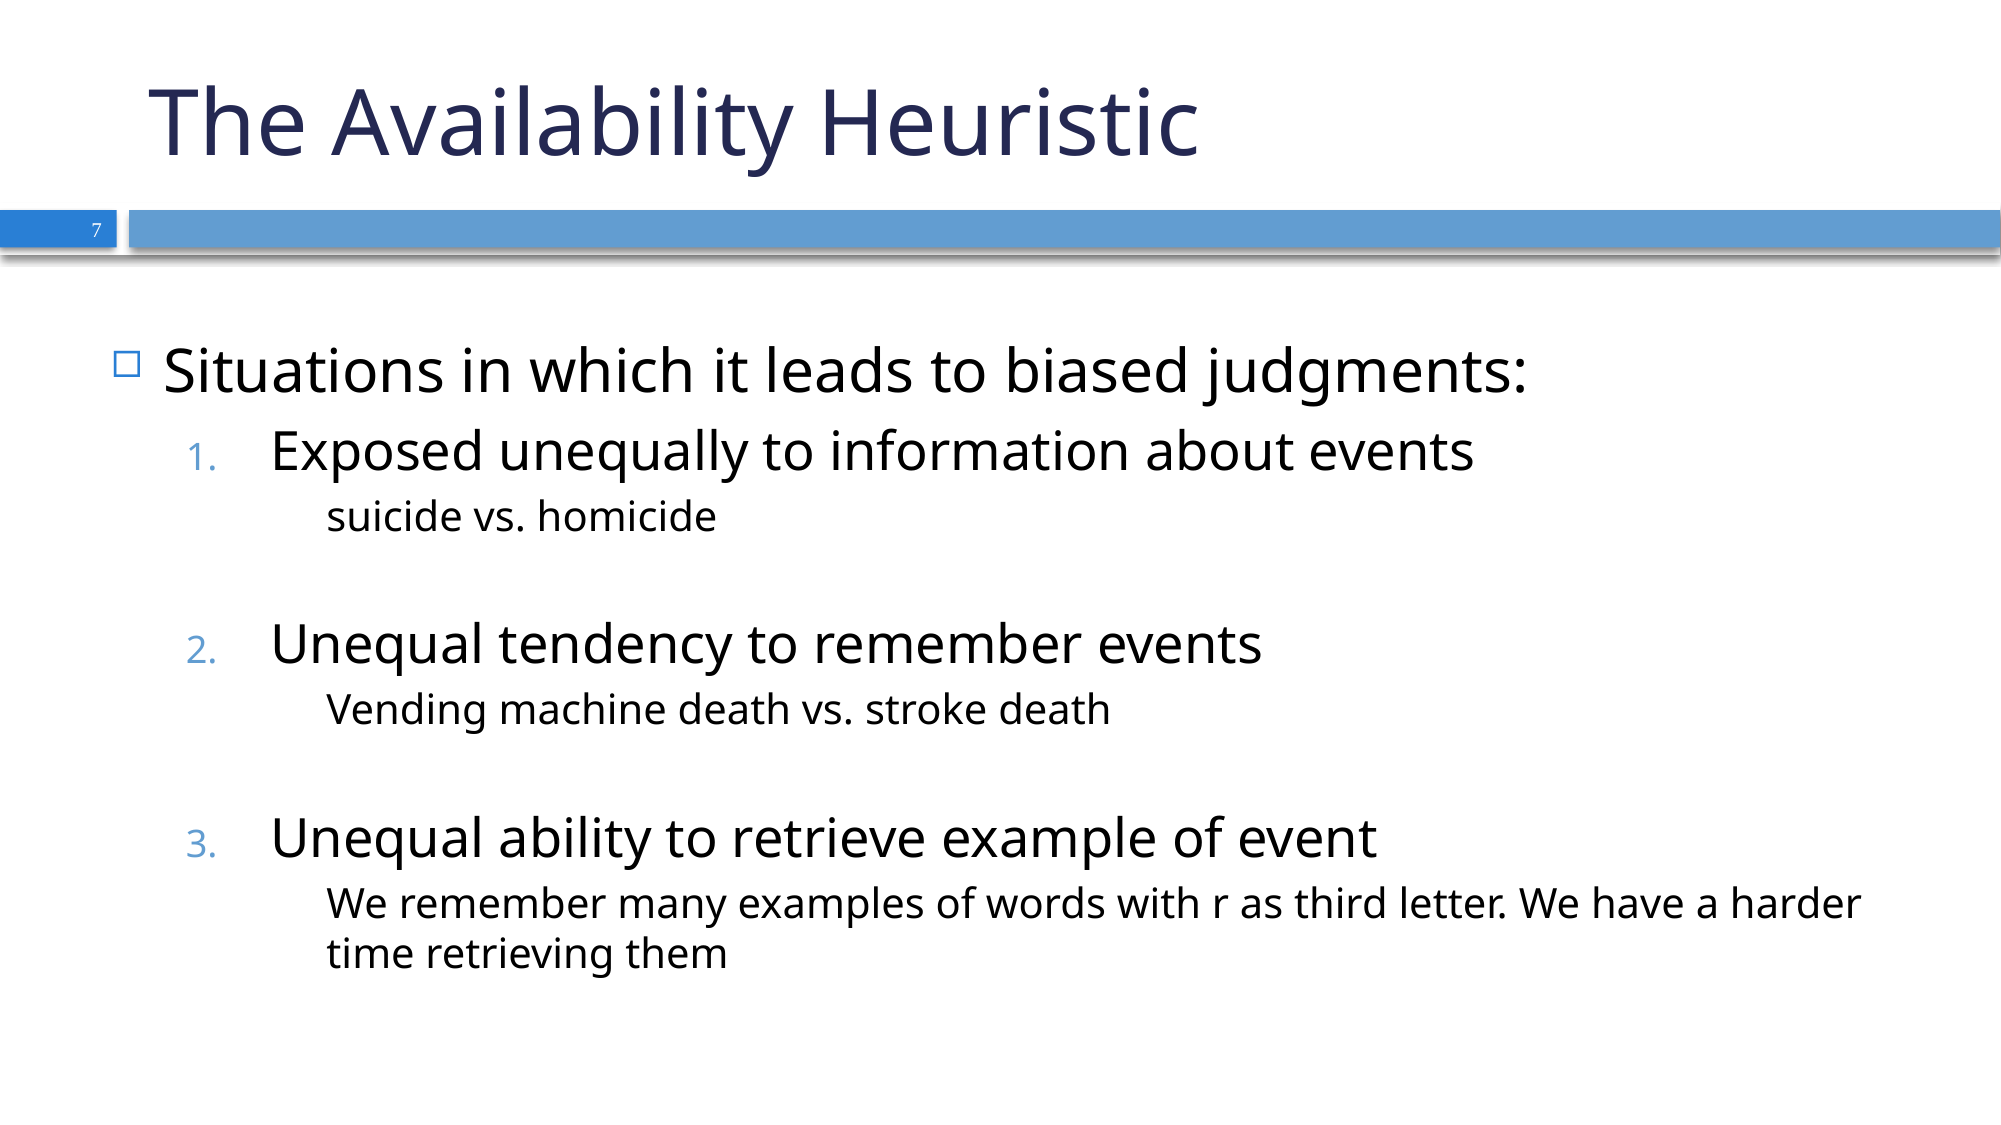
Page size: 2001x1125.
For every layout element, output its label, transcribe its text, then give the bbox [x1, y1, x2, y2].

list Situations in which it leads to biased judgments: Exposed unequally to information about events suicide vs. homicide Unequal tendency to remember events Vending machine death vs. stroke death Unequal ability to retrieve example of event We remember many examples of words with r as third letter. We have a harder time retrieving them [96, 324, 1952, 1092]
slide_number 7 [0, 208, 117, 249]
title The Availability Heuristic [133, 37, 1918, 200]
